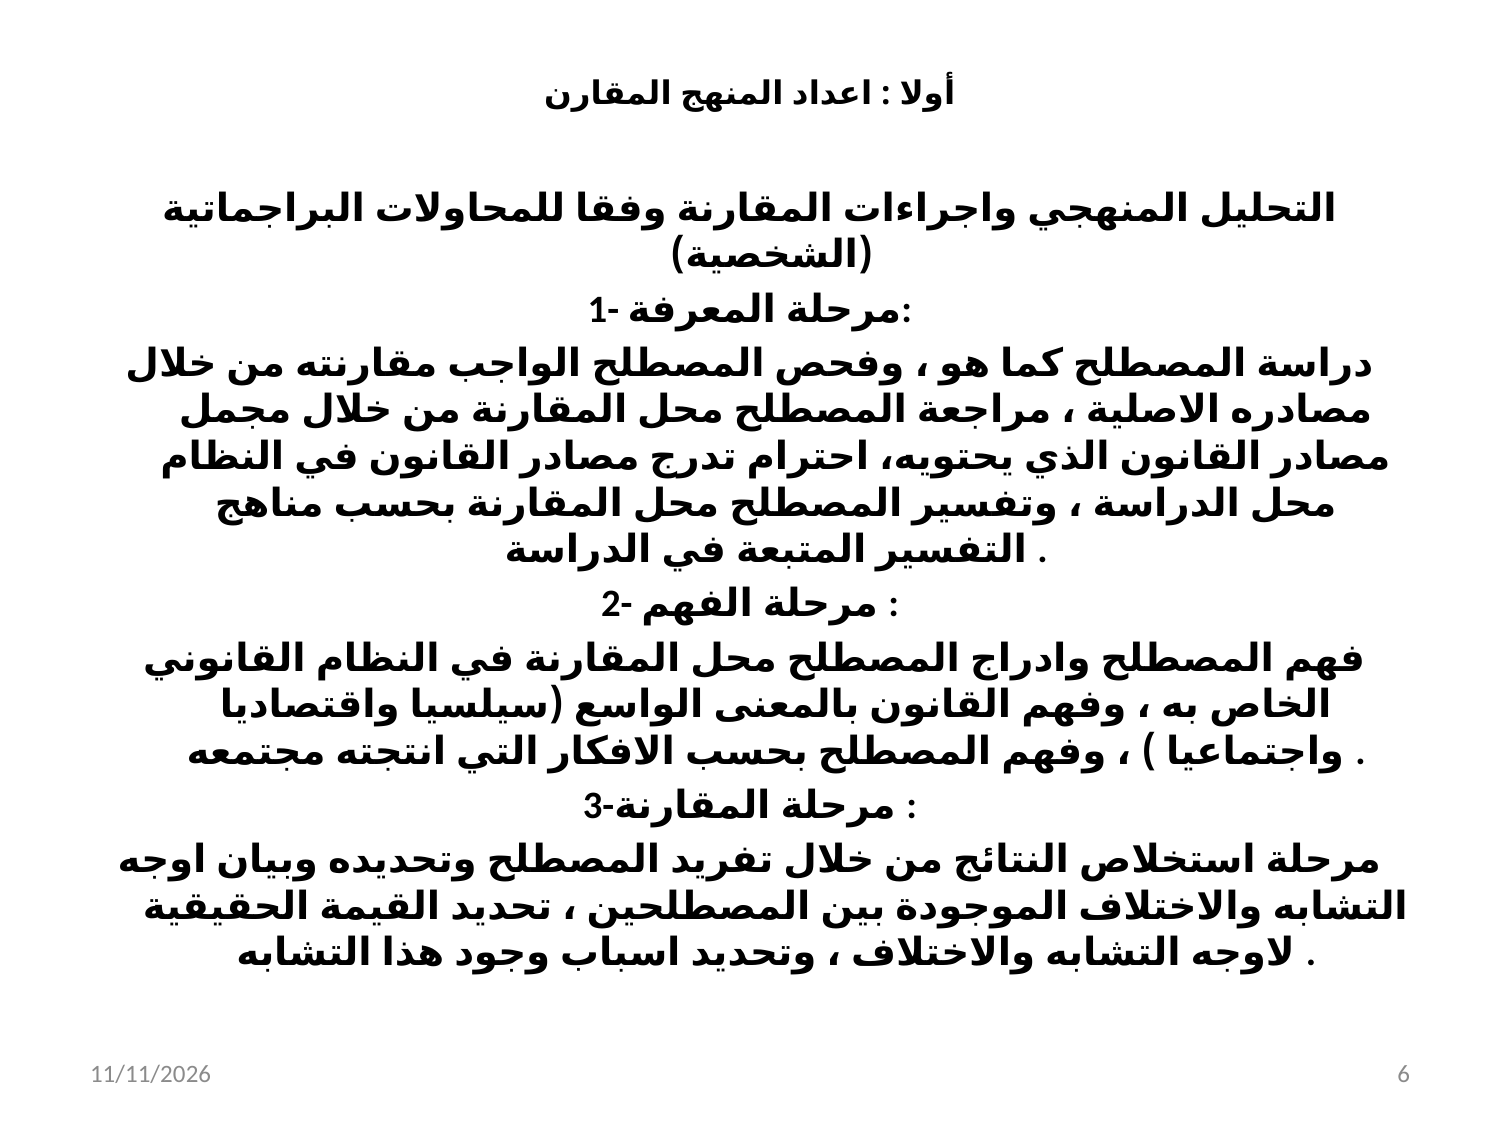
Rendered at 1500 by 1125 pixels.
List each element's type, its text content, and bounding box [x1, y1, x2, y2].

slide_number 6 [1074, 1042, 1425, 1103]
list التحليل المنهجي واجراءات المقارنة وفقا للمحاولات البراجماتية (الشخصية) 1- مرحلة المعرفة: دراسة المصطلح كما هو ، وفحص المصطلح الواجب مقارنته من خلال مصادره الاصلية ، مراجعة المصطلح محل المقارنة من خلال مجمل مصادر القانون الذي يحتويه، احترام تدرج مصادر القانون في النظام محل الدراسة ، وتفسير المصطلح محل المقارنة بحسب مناهج التفسير المتبعة في الدراسة . 2- مرحلة الفهم : فهم المصطلح وادراج المصطلح محل المقارنة في النظام القانوني الخاص به ، وفهم القانون بالمعنى الواسع (سيلسيا واقتصاديا واجتماعيا ) ، وفهم المصطلح بحسب الافكار التي انتجته مجتمعه . 3-مرحلة المقارنة : مرحلة استخلاص النتائج من خلال تفريد المصطلح وتحديده وبيان اوجه التشابه والاختلاف الموجودة بين المصطلحين ، تحديد القيمة الحقيقية لاوجه التشابه والاختلاف ، وتحديد اسباب وجود هذا التشابه . [75, 174, 1425, 1005]
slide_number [75, 1042, 425, 1103]
title أولا : اعداد المنهج المقارن [525, 45, 975, 138]
